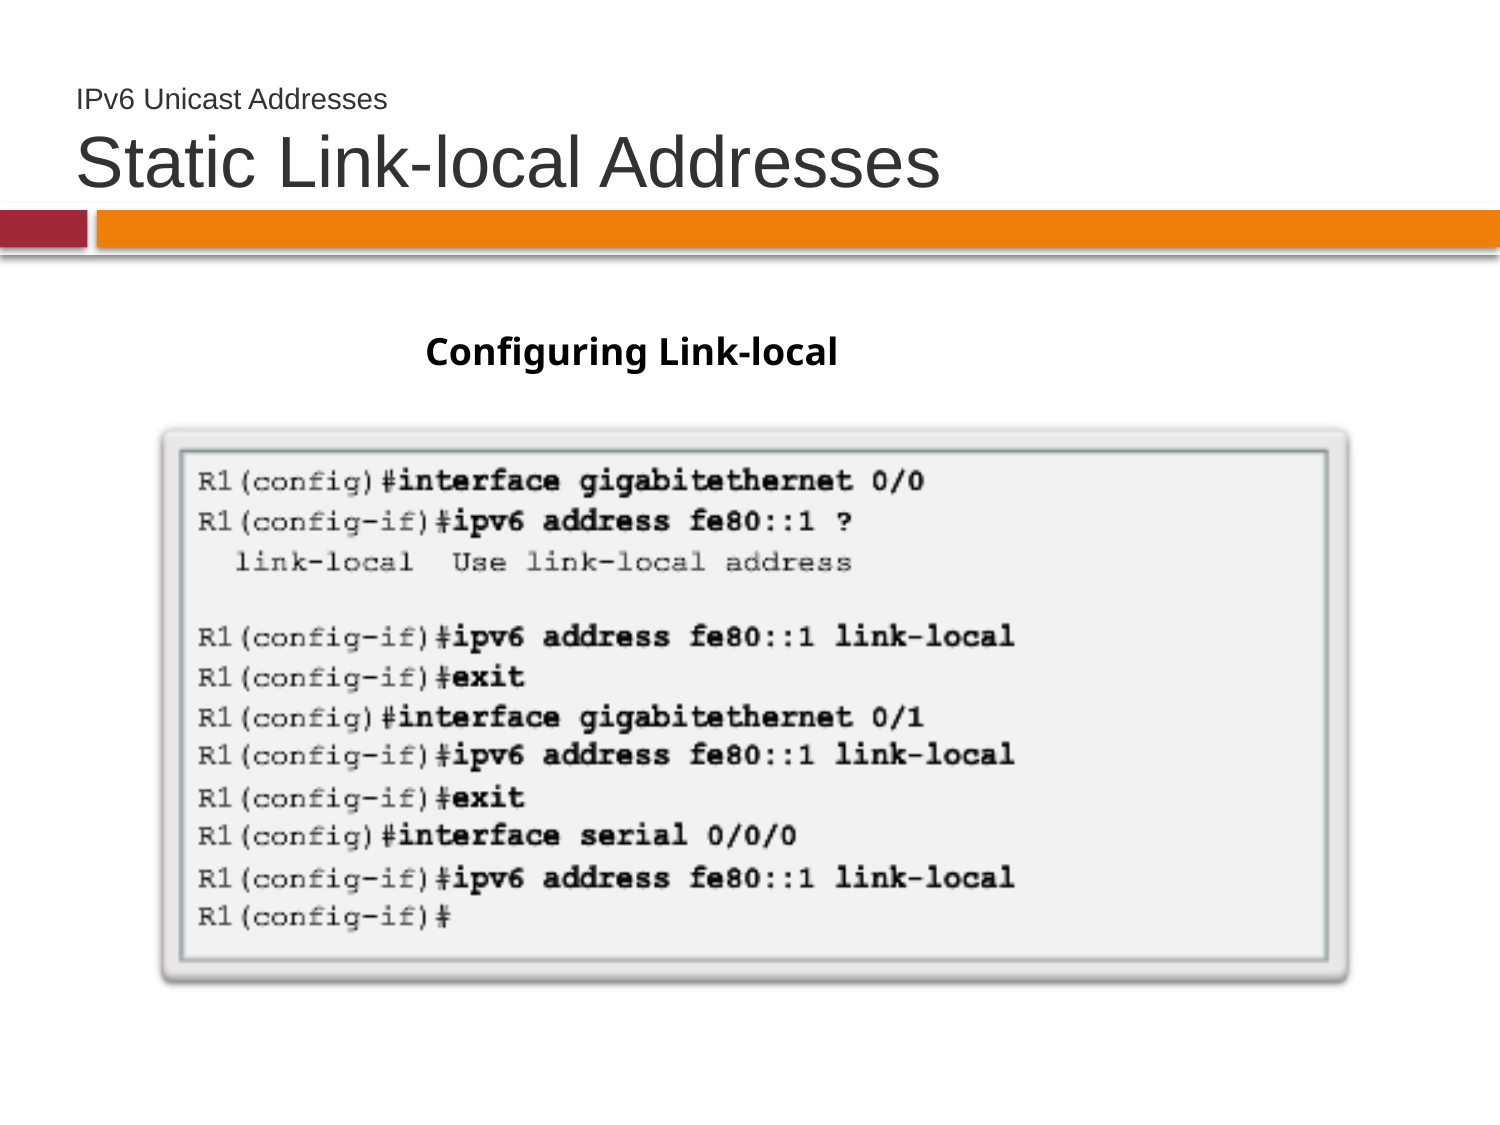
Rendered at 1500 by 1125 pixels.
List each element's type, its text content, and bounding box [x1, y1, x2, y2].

text_box Configuring Link-local [410, 320, 1095, 353]
picture [109, 354, 1365, 1025]
title IPv6 Unicast Addresses Static Link-local Addresses [61, 72, 1500, 210]
